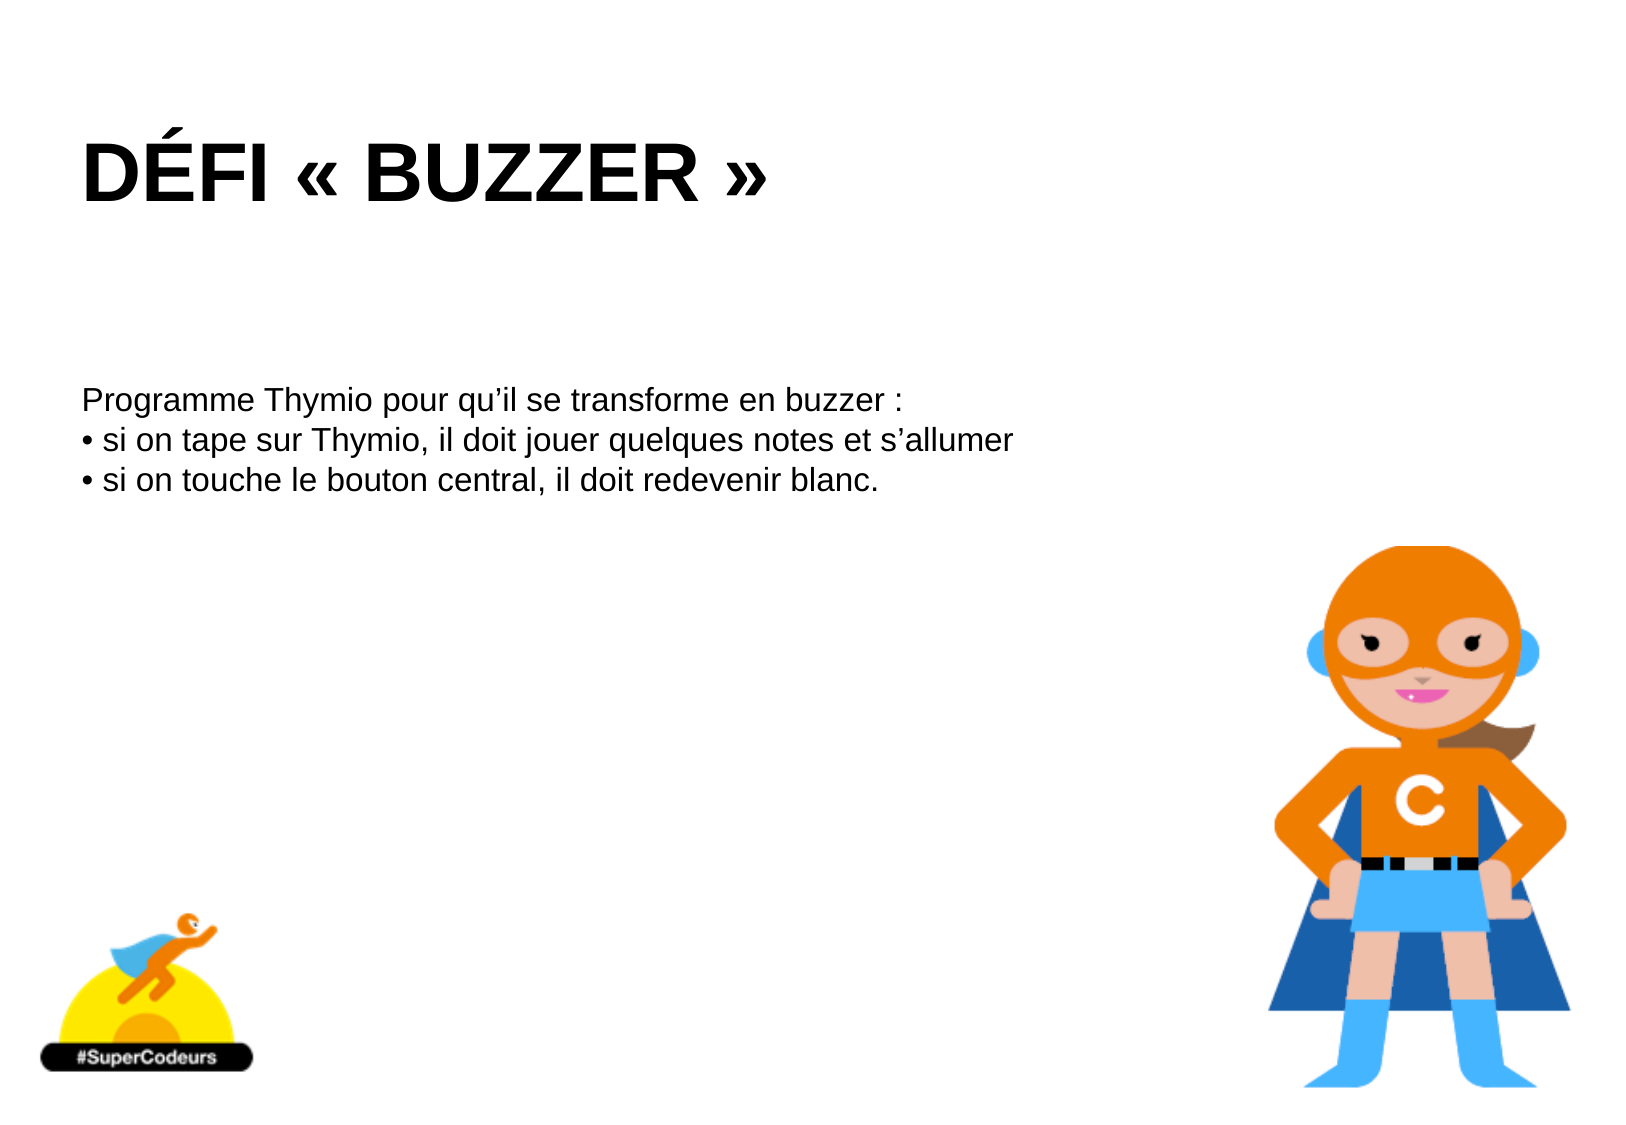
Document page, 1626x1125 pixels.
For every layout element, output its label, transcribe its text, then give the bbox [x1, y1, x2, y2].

picture [22, 895, 276, 1087]
picture [1267, 546, 1594, 1100]
text_box DÉFI « BUZZER » Programme Thymio pour qu’il se transforme en buzzer : • si on tape sur Thymio, il doit jouer quelques notes et s’allumer • si on touche le bouton central, il doit redevenir blanc. [64, 100, 1178, 724]
